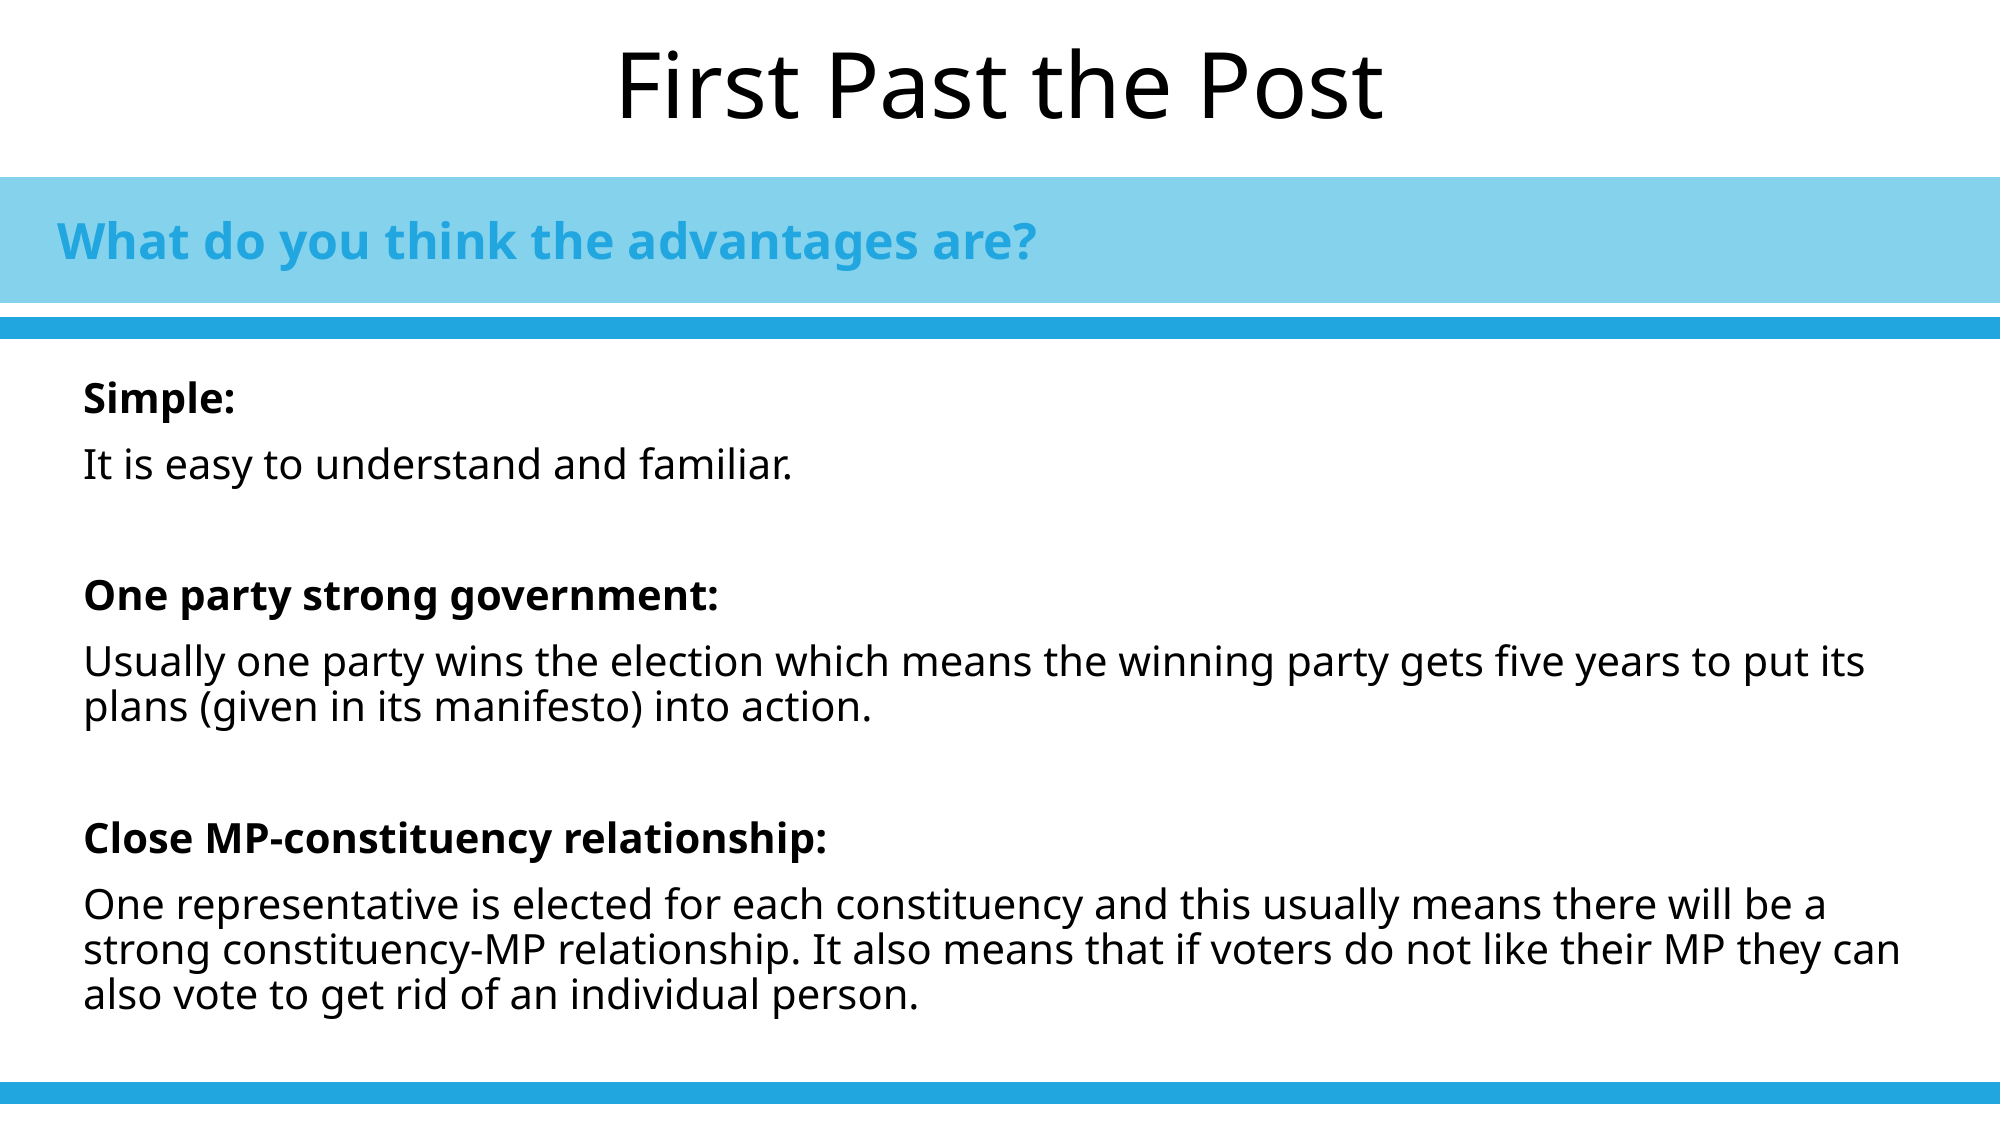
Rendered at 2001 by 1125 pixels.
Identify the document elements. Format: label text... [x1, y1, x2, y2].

text_box [110, 732, 1890, 1020]
list Simple: It is easy to understand and familiar. One party strong government: Usually one party wins the election which means the winning party gets five years to put its plans (given in its manifesto) into action. Close MP-constituency relationship: One representative is elected for each constituency and this usually means there will be a strong constituency-MP relationship. It also means that if voters do not like their MP they can also vote to get rid of an individual person. [68, 369, 1932, 732]
title First Past the Post [0, 0, 2000, 178]
text_box What do you think the advantages are? [42, 202, 1053, 277]
text_box [0, 178, 2000, 303]
text_box [0, 317, 2000, 339]
text_box [0, 1082, 2000, 1104]
